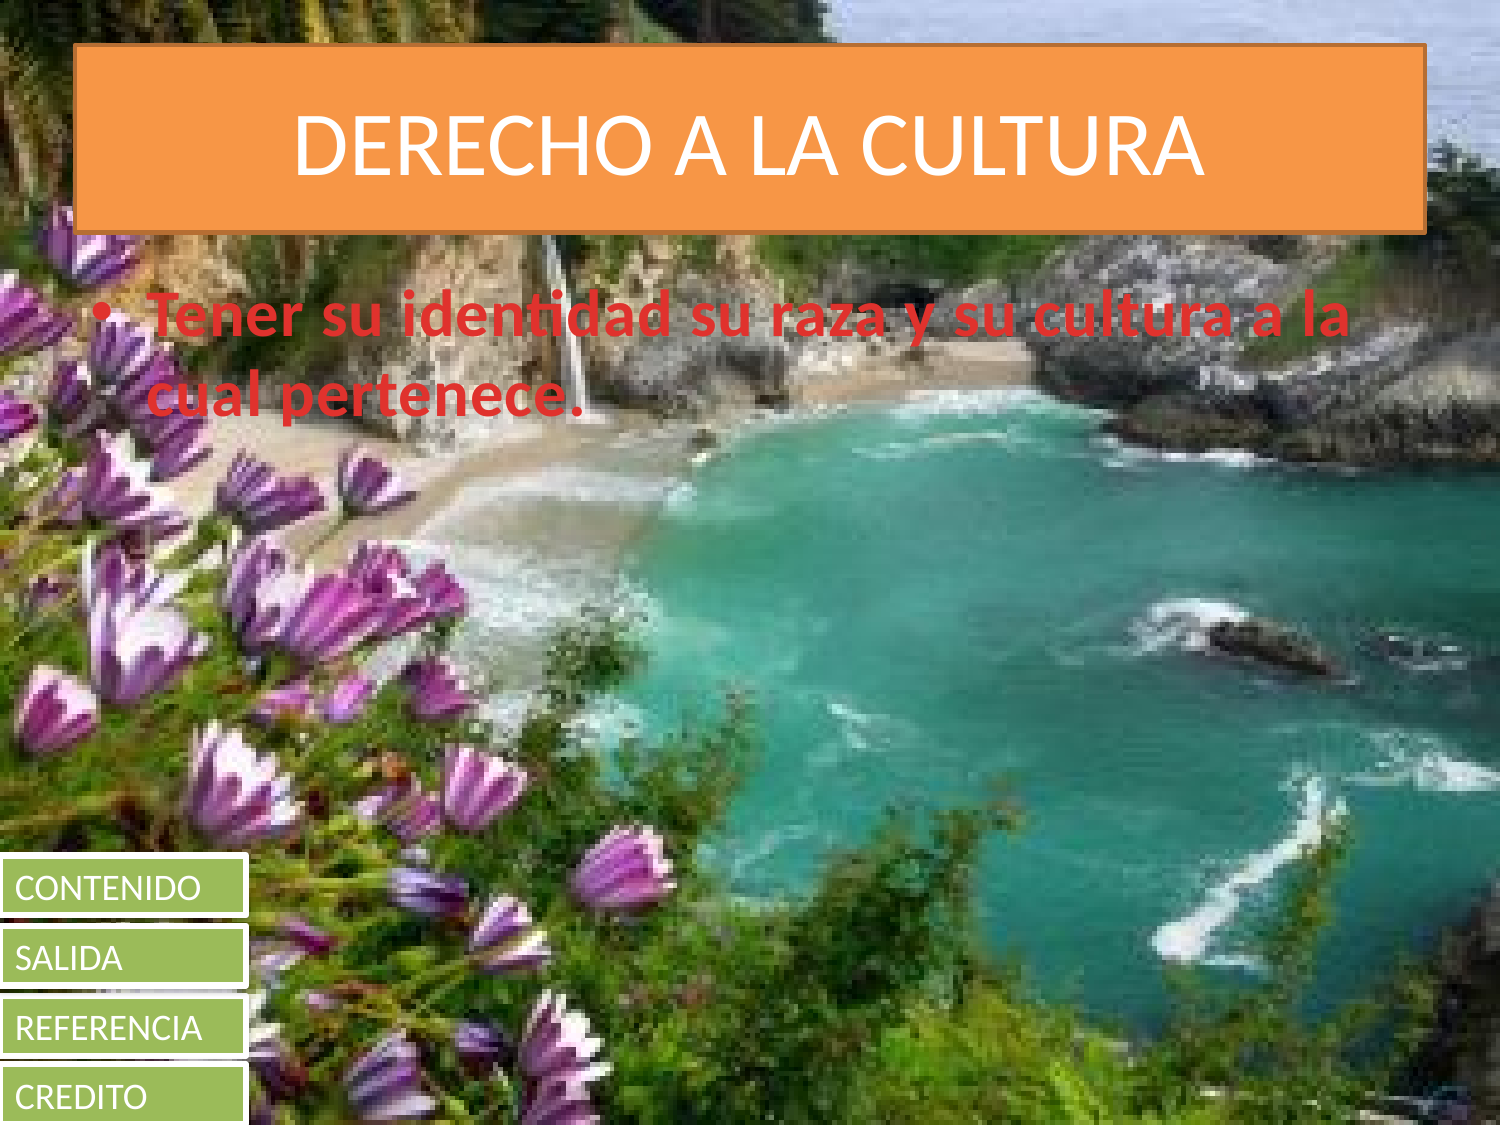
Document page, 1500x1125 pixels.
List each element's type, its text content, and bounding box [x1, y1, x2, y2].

text_box REFERENCIA [0, 994, 249, 1059]
text_box CONTENIDO [0, 852, 249, 918]
picture [0, 0, 1500, 1125]
title DERECHO A LA CULTURA [73, 43, 1427, 235]
picture [0, 989, 75, 993]
text_box SALIDA [0, 923, 249, 989]
text_box CREDITO [0, 1061, 249, 1125]
picture [0, 918, 75, 923]
list Tener su identidad su raza y su cultura a la cual pertenece. [75, 262, 1425, 1005]
